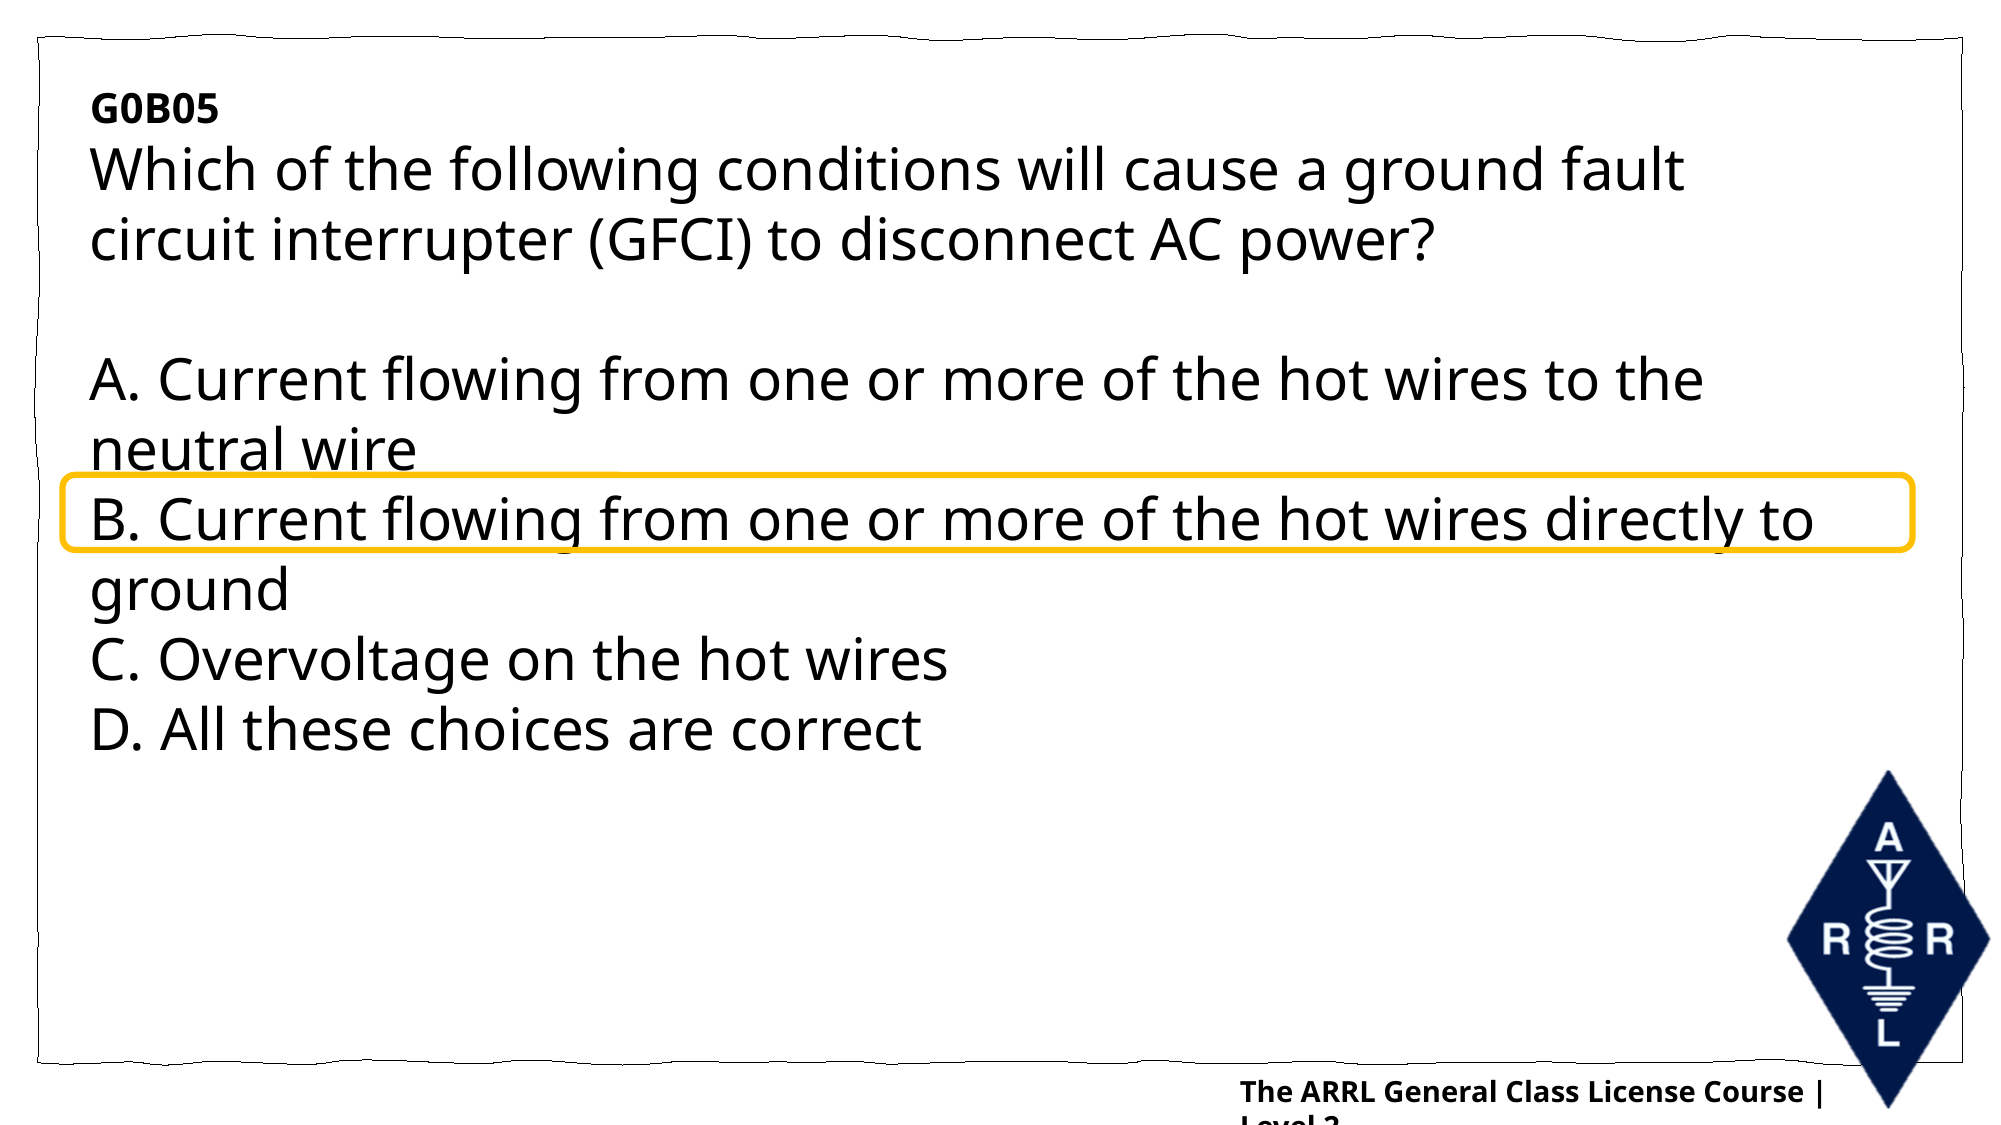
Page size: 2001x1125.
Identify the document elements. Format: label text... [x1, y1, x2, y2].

text_box [61, 473, 1914, 551]
text_box G0B05 Which of the following conditions will cause a ground fault circuit interrupter (GFCI) to disconnect AC power? A. Current flowing from one or more of the hot wires to the neutral wire B. Current flowing from one or more of the hot wires directly to ground C. Overvoltage on the hot wires D. All these choices are correct [75, 551, 1850, 770]
picture [1773, 752, 1999, 1125]
text_box G0B05 Which of the following conditions will cause a ground fault circuit interrupter (GFCI) to disconnect AC power? A. Current flowing from one or more of the hot wires to the neutral wire B. Current flowing from one or more of the hot wires directly to ground C. Overvoltage on the hot wires D. All these choices are correct [75, 74, 1850, 473]
